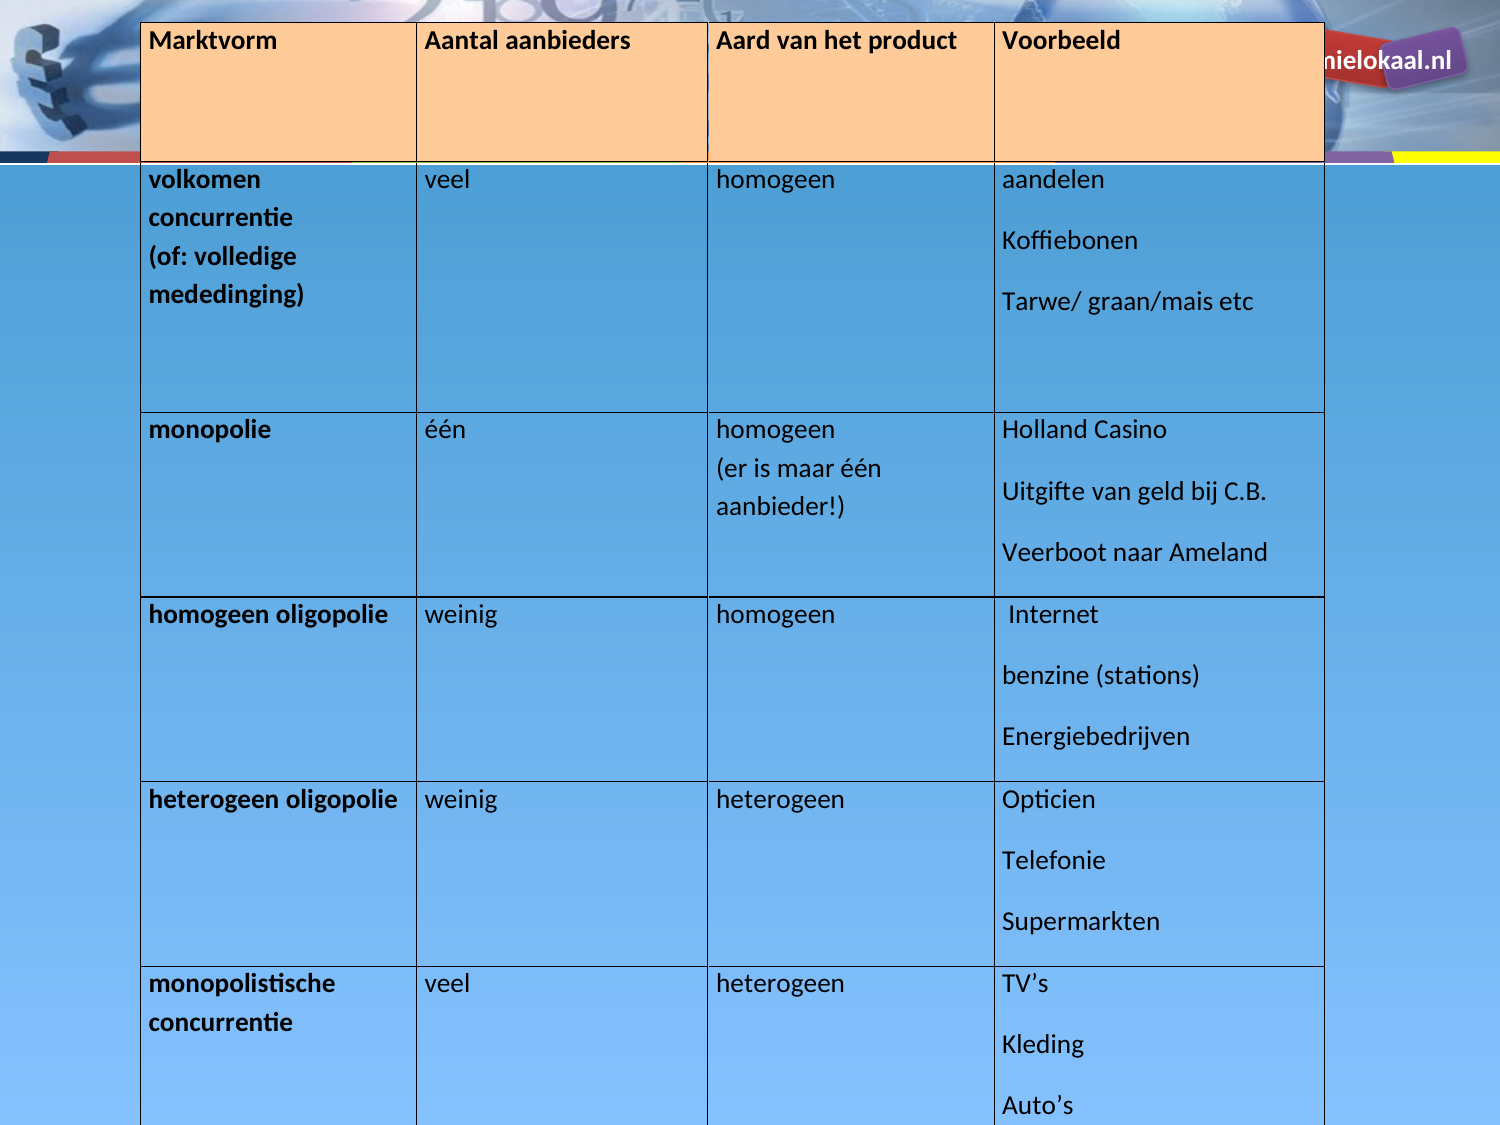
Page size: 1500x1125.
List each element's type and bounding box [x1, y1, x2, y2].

picture [0, 0, 1500, 151]
list [123, 21, 1341, 1125]
